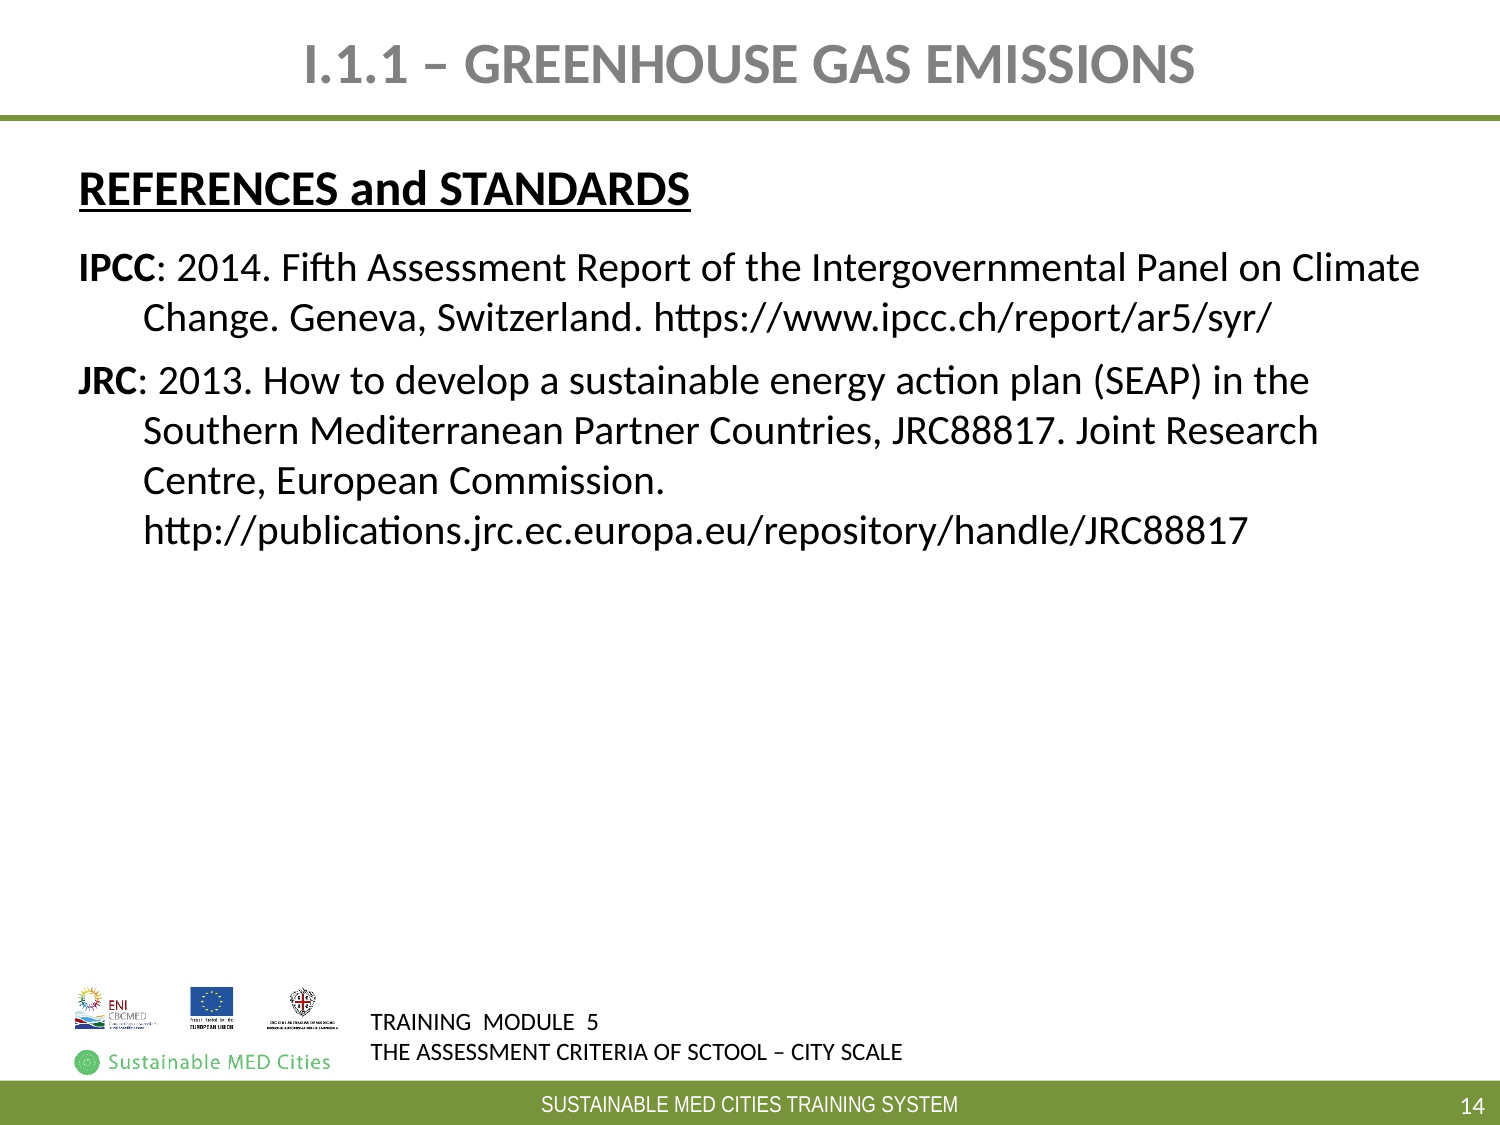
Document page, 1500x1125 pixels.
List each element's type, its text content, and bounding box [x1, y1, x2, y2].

title I.1.1 – GREENHOUSE GAS EMISSIONS [0, 0, 1500, 121]
picture [62, 978, 356, 1080]
text_box IPCC: 2014. Fifth Assessment Report of the Intergovernmental Panel on Climate Change. Geneva, Switzerland. https://www.ipcc.ch/report/ar5/syr/ JRC: 2013. How to develop a sustainable energy action plan (SEAP) in the Southern Mediterranean Partner Countries, JRC88817. Joint Research Centre, European Commission. http://publications.jrc.ec.europa.eu/repository/handle/JRC88817 [63, 232, 1458, 560]
slide_number 14 [1399, 1074, 1500, 1125]
list REFERENCES and STANDARDS [63, 148, 1414, 233]
